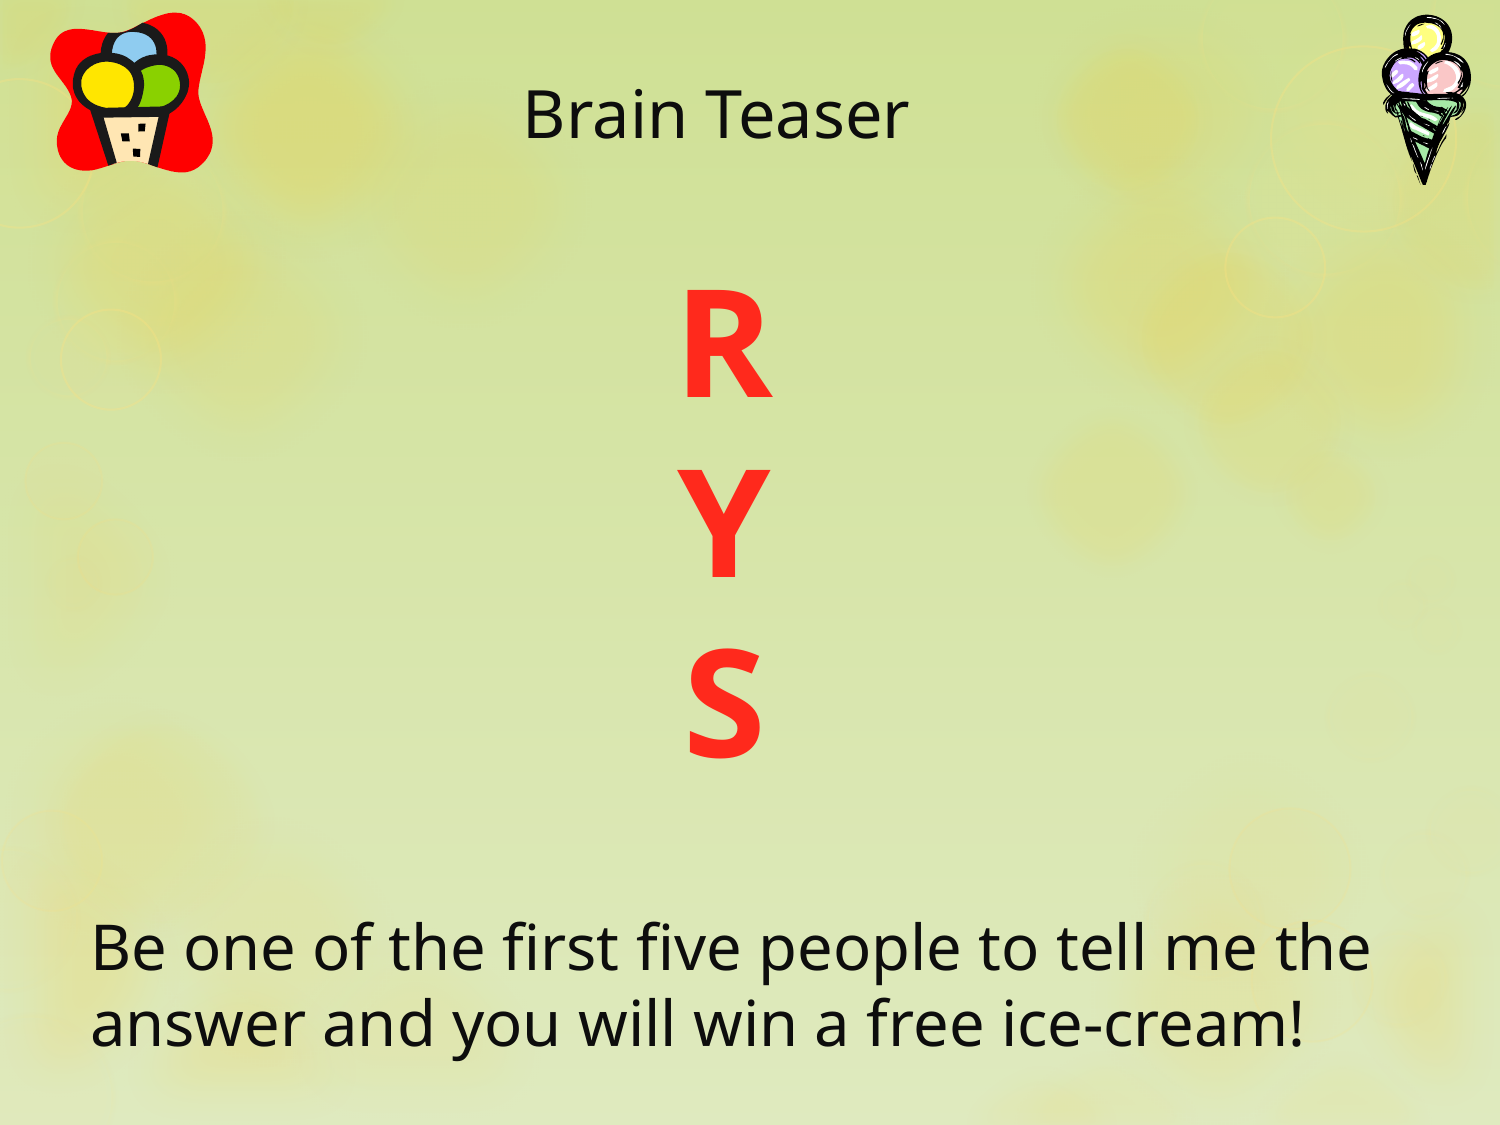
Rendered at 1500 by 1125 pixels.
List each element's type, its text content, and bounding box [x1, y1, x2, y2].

text_box Be one of the first five people to tell me the answer and you will win a free ice-cream! [74, 900, 1425, 1088]
picture [1378, 11, 1472, 189]
title Brain Teaser [507, 36, 993, 188]
picture [49, 11, 215, 175]
text_box R Y S [659, 239, 789, 795]
